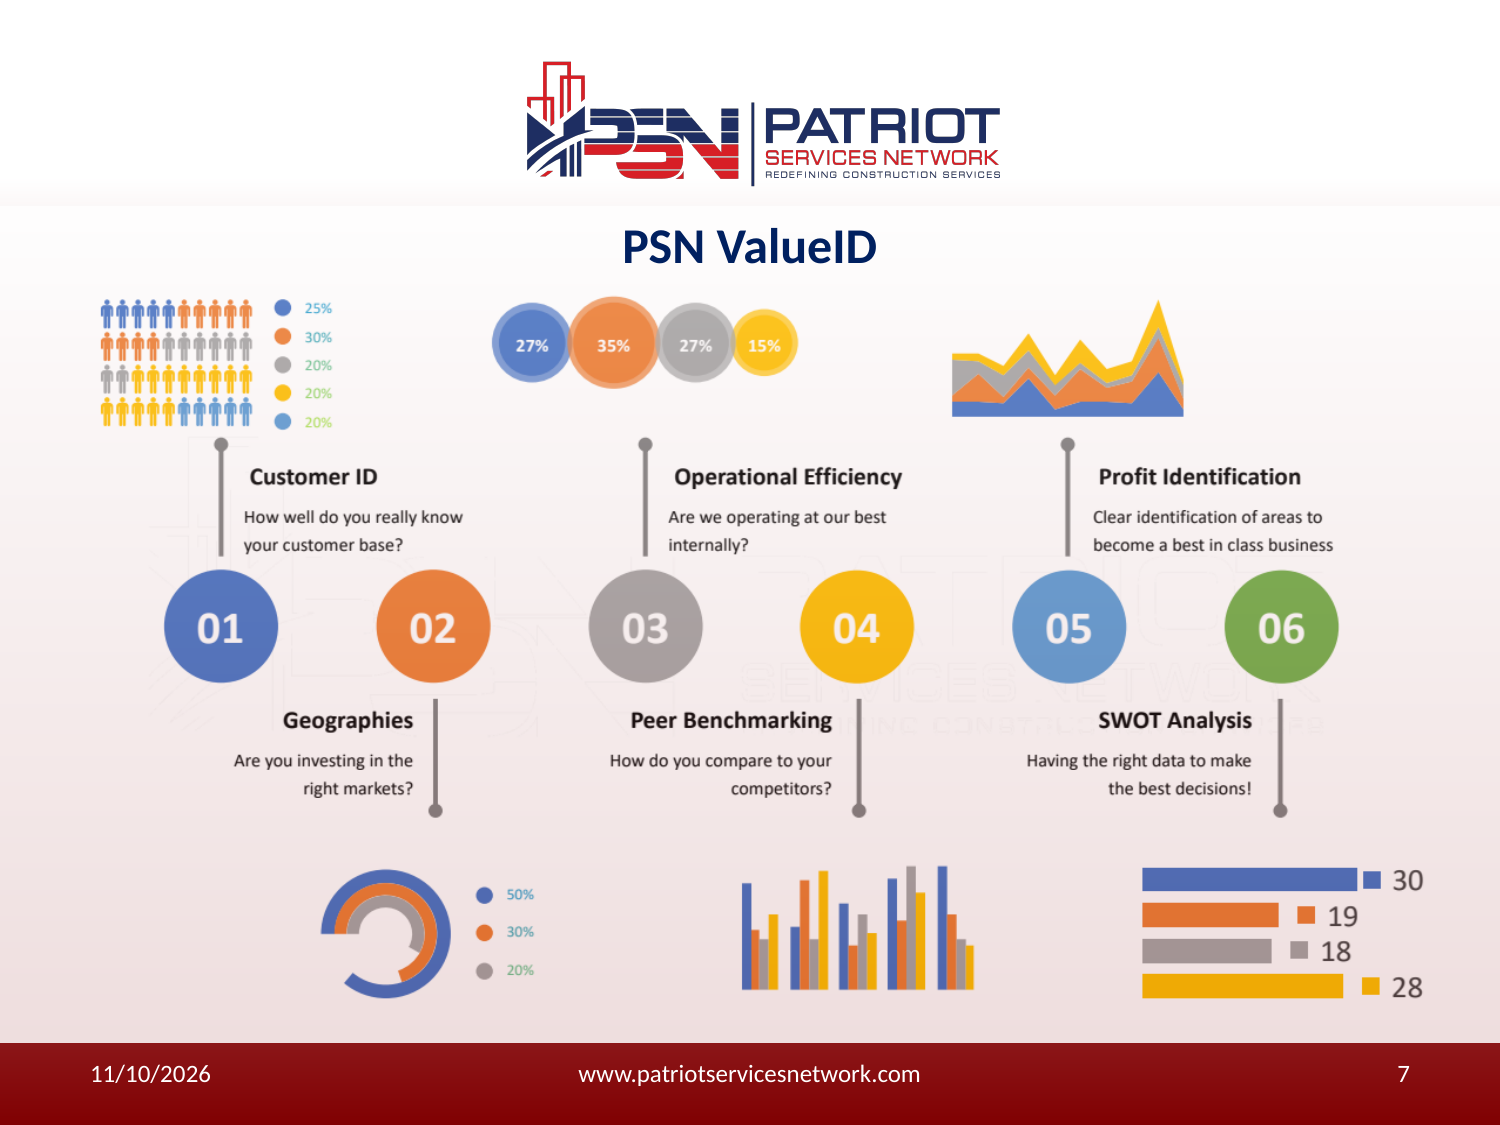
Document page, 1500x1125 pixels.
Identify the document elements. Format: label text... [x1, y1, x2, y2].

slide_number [75, 1051, 425, 1103]
slide_number 7 [1074, 1051, 1425, 1103]
footer www.patriotservicesnetwork.com [512, 1051, 988, 1103]
picture [0, 0, 1500, 1043]
